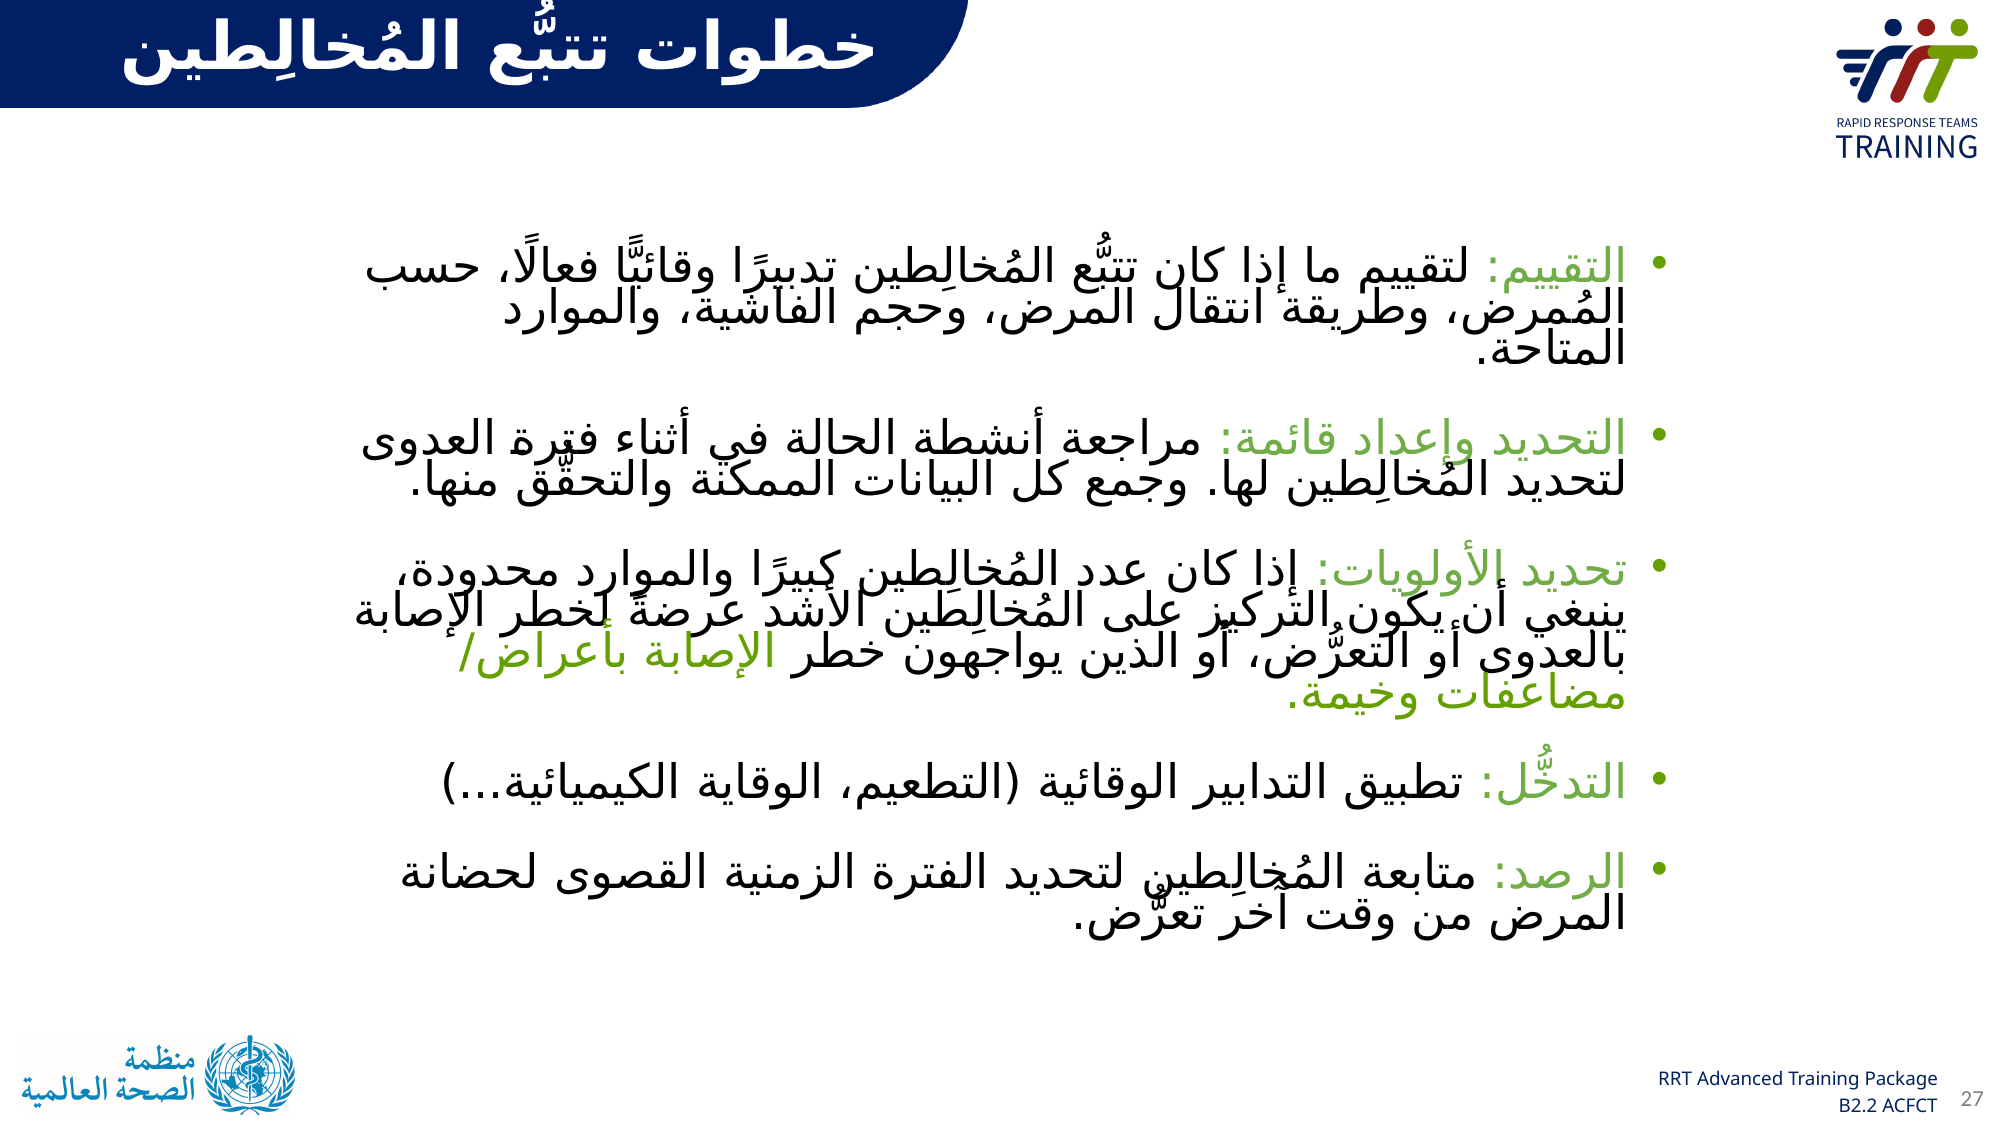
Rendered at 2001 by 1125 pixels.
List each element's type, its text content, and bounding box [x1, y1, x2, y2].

picture [252, 1050, 258, 1059]
text_box خطوات تتبُّع المُخالِطين [30, 0, 888, 96]
picture [22, 1035, 295, 1115]
picture [0, 0, 969, 108]
picture [1835, 19, 1978, 167]
list التقييم: لتقييم ما إذا كان تتبُّع المُخالِطين تدبيرًا وقائيًّا فعالًا، حسب المُمرض، وطريقة انتقال المرض، وحجم الفاشية، والموارد المتاحة. التحديد وإعداد قائمة: مراجعة أنشطة الحالة في أثناء فترة العدوى لتحديد المُخالِطين لها. وجمع كل البيانات الممكنة والتحقُّق منها. تحديد الأولويات: إذا كان عدد المُخالِطين كبيرًا والموارد محدودة، ينبغي أن يكون التركيز على المُخالِطين الأشد عرضةً لخطر الإصابة بالعدوى أو التعرُّض، أو الذين يواجهون خطر الإصابة بأعراض/ مضاعفات وخيمة. التدخُّل: تطبيق التدابير الوقائية (التطعيم، الوقاية الكيميائية...) الرصد: متابعة المُخالِطين لتحديد الفترة الزمنية القصوى لحضانة المرض من وقت آخر تعرُّض. [325, 242, 1675, 960]
